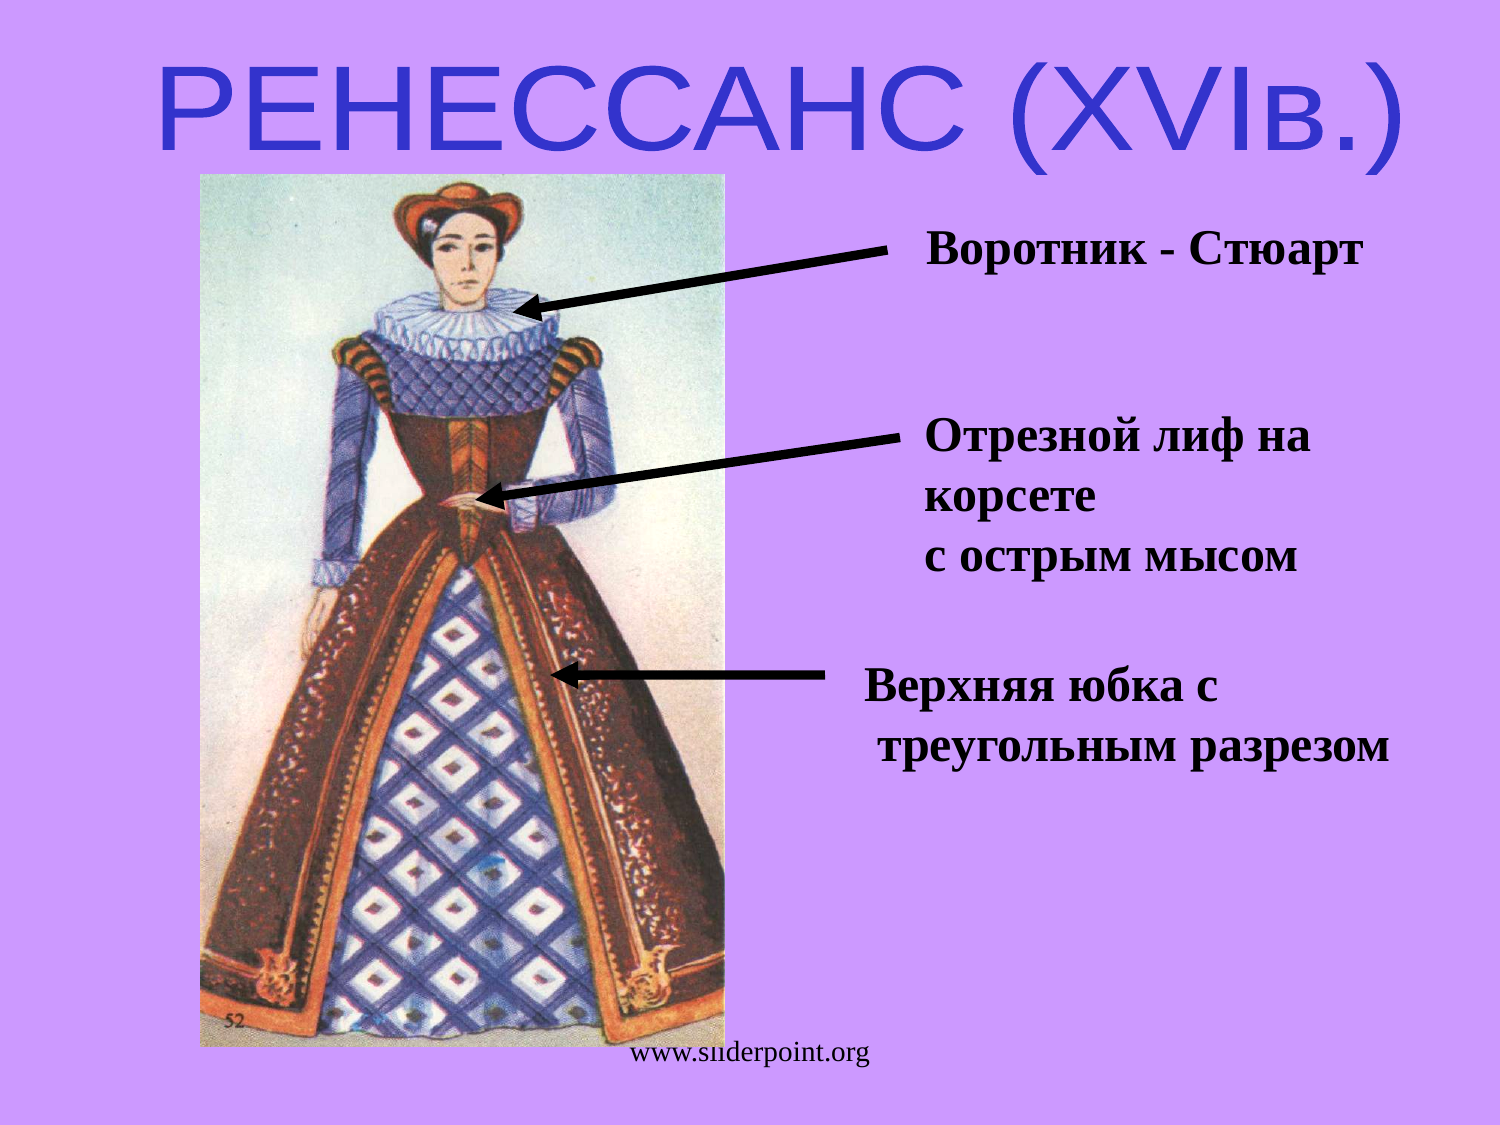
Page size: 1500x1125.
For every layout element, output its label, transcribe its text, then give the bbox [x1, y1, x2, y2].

text_box Верхняя юбка с треугольным разрезом [849, 644, 1419, 779]
text_box Воротник - Стюарт [911, 206, 1379, 282]
picture [199, 174, 726, 1048]
footer www.sliderpoint.org [512, 1024, 988, 1101]
text_box Отрезной лиф на корсете с острым мысом [909, 394, 1450, 589]
